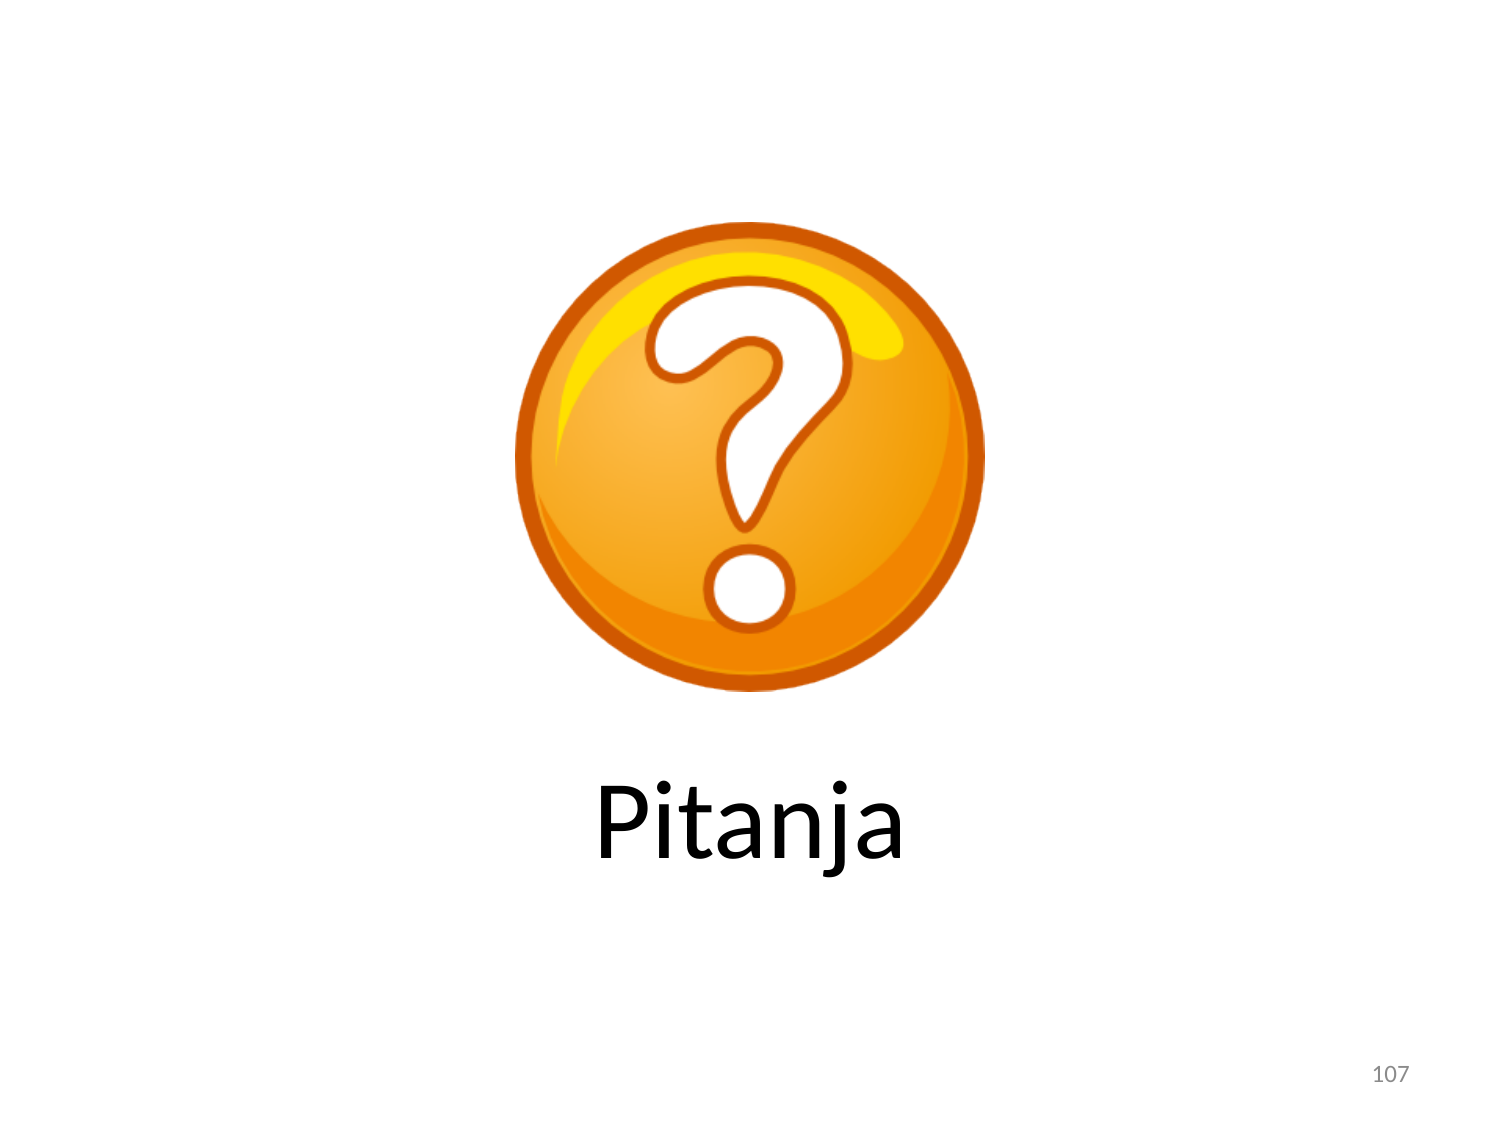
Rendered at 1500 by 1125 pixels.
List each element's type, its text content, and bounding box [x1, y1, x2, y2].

slide_number 107 [1074, 1042, 1425, 1103]
picture [515, 222, 985, 692]
text_box Pitanja [579, 738, 923, 888]
